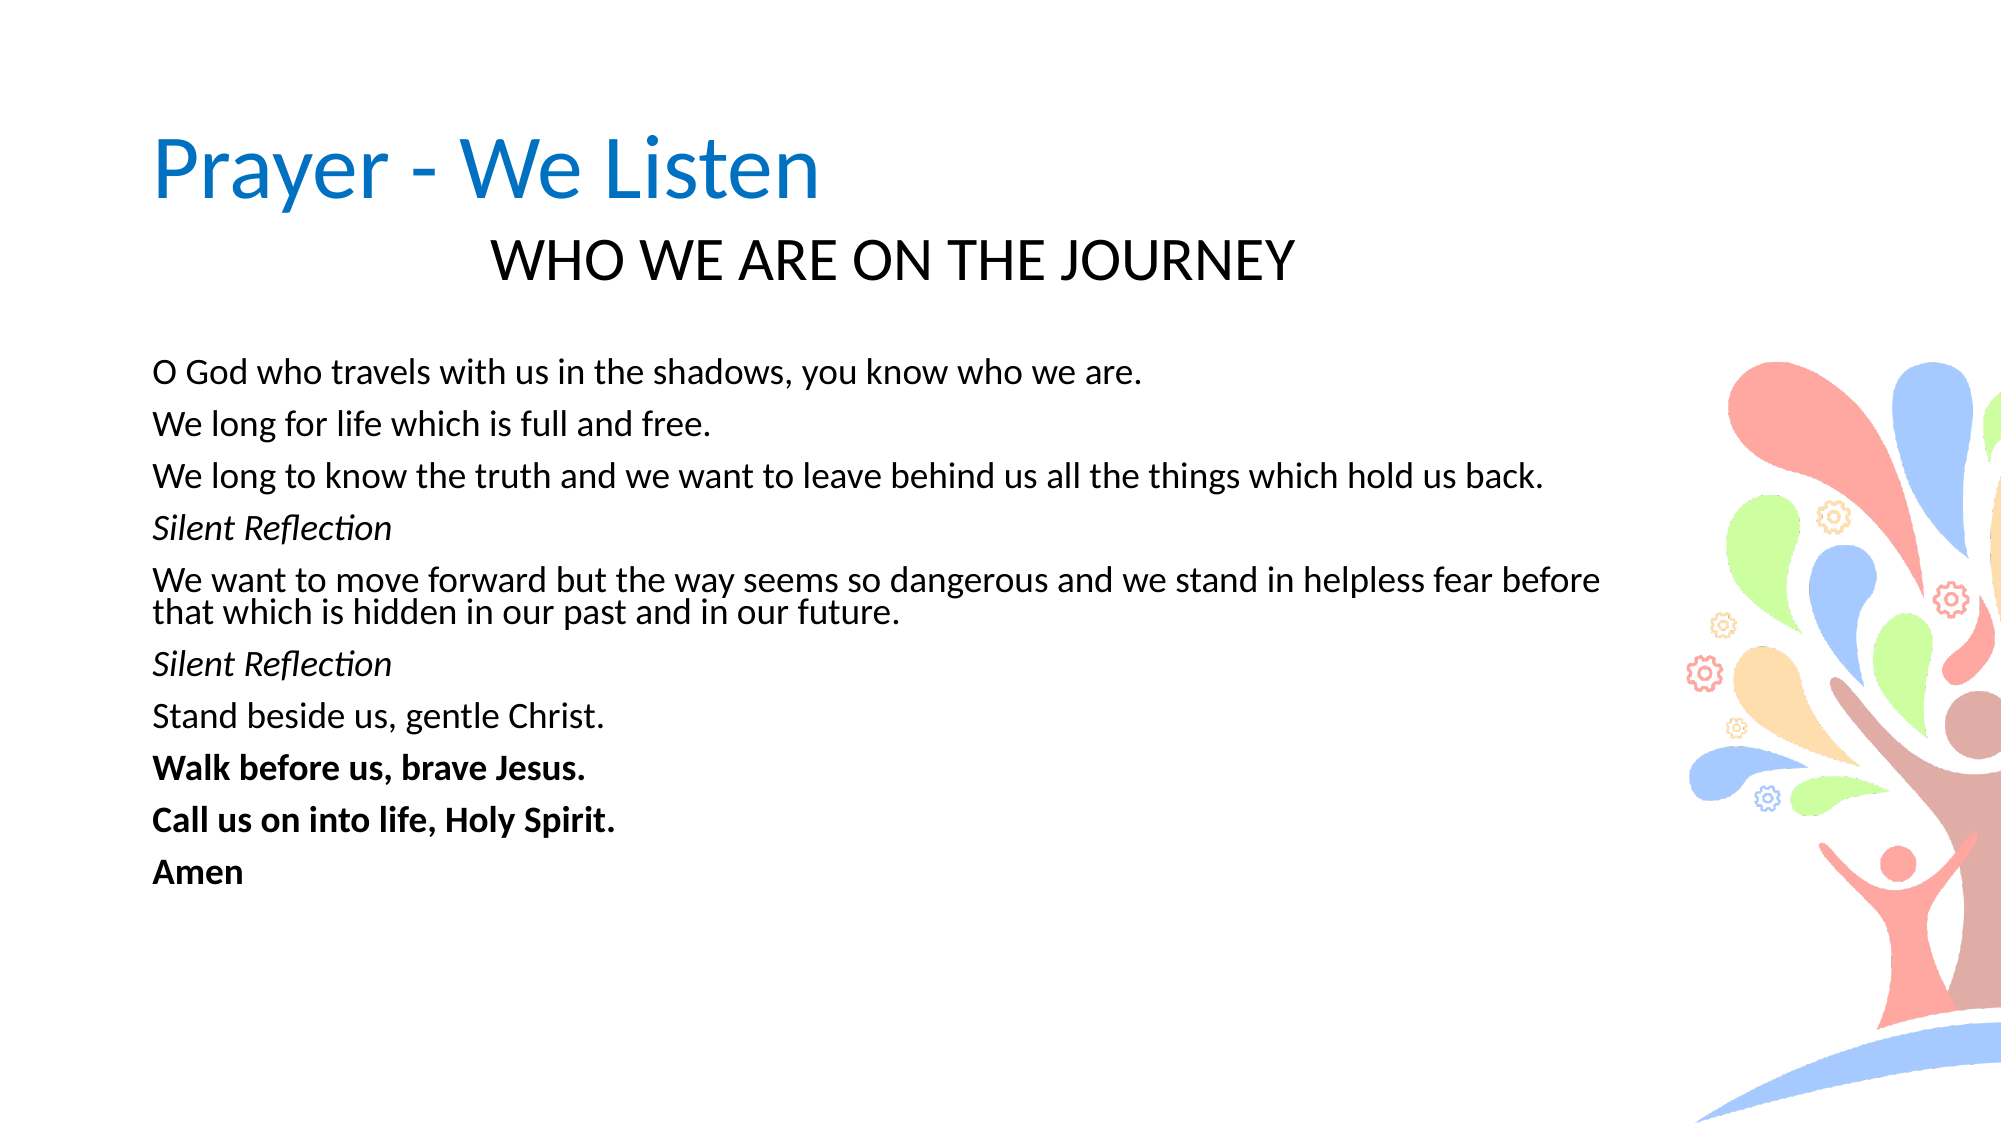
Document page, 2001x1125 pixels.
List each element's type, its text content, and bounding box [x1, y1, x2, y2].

list WHO WE ARE ON THE JOURNEY O God who travels with us in the shadows, you know who we are. We long for life which is full and free. We long to know the truth and we want to leave behind us all the things which hold us back. Silent Reflection We want to move forward but the way seems so dangerous and we stand in helpless fear before that which is hidden in our past and in our future. Silent Reflection Stand beside us, gentle Christ. Walk before us, brave Jesus. Call us on into life, Holy Spirit. Amen [137, 231, 1650, 1114]
title Prayer - We Listen [137, 59, 1863, 278]
picture [1648, 320, 2001, 1125]
